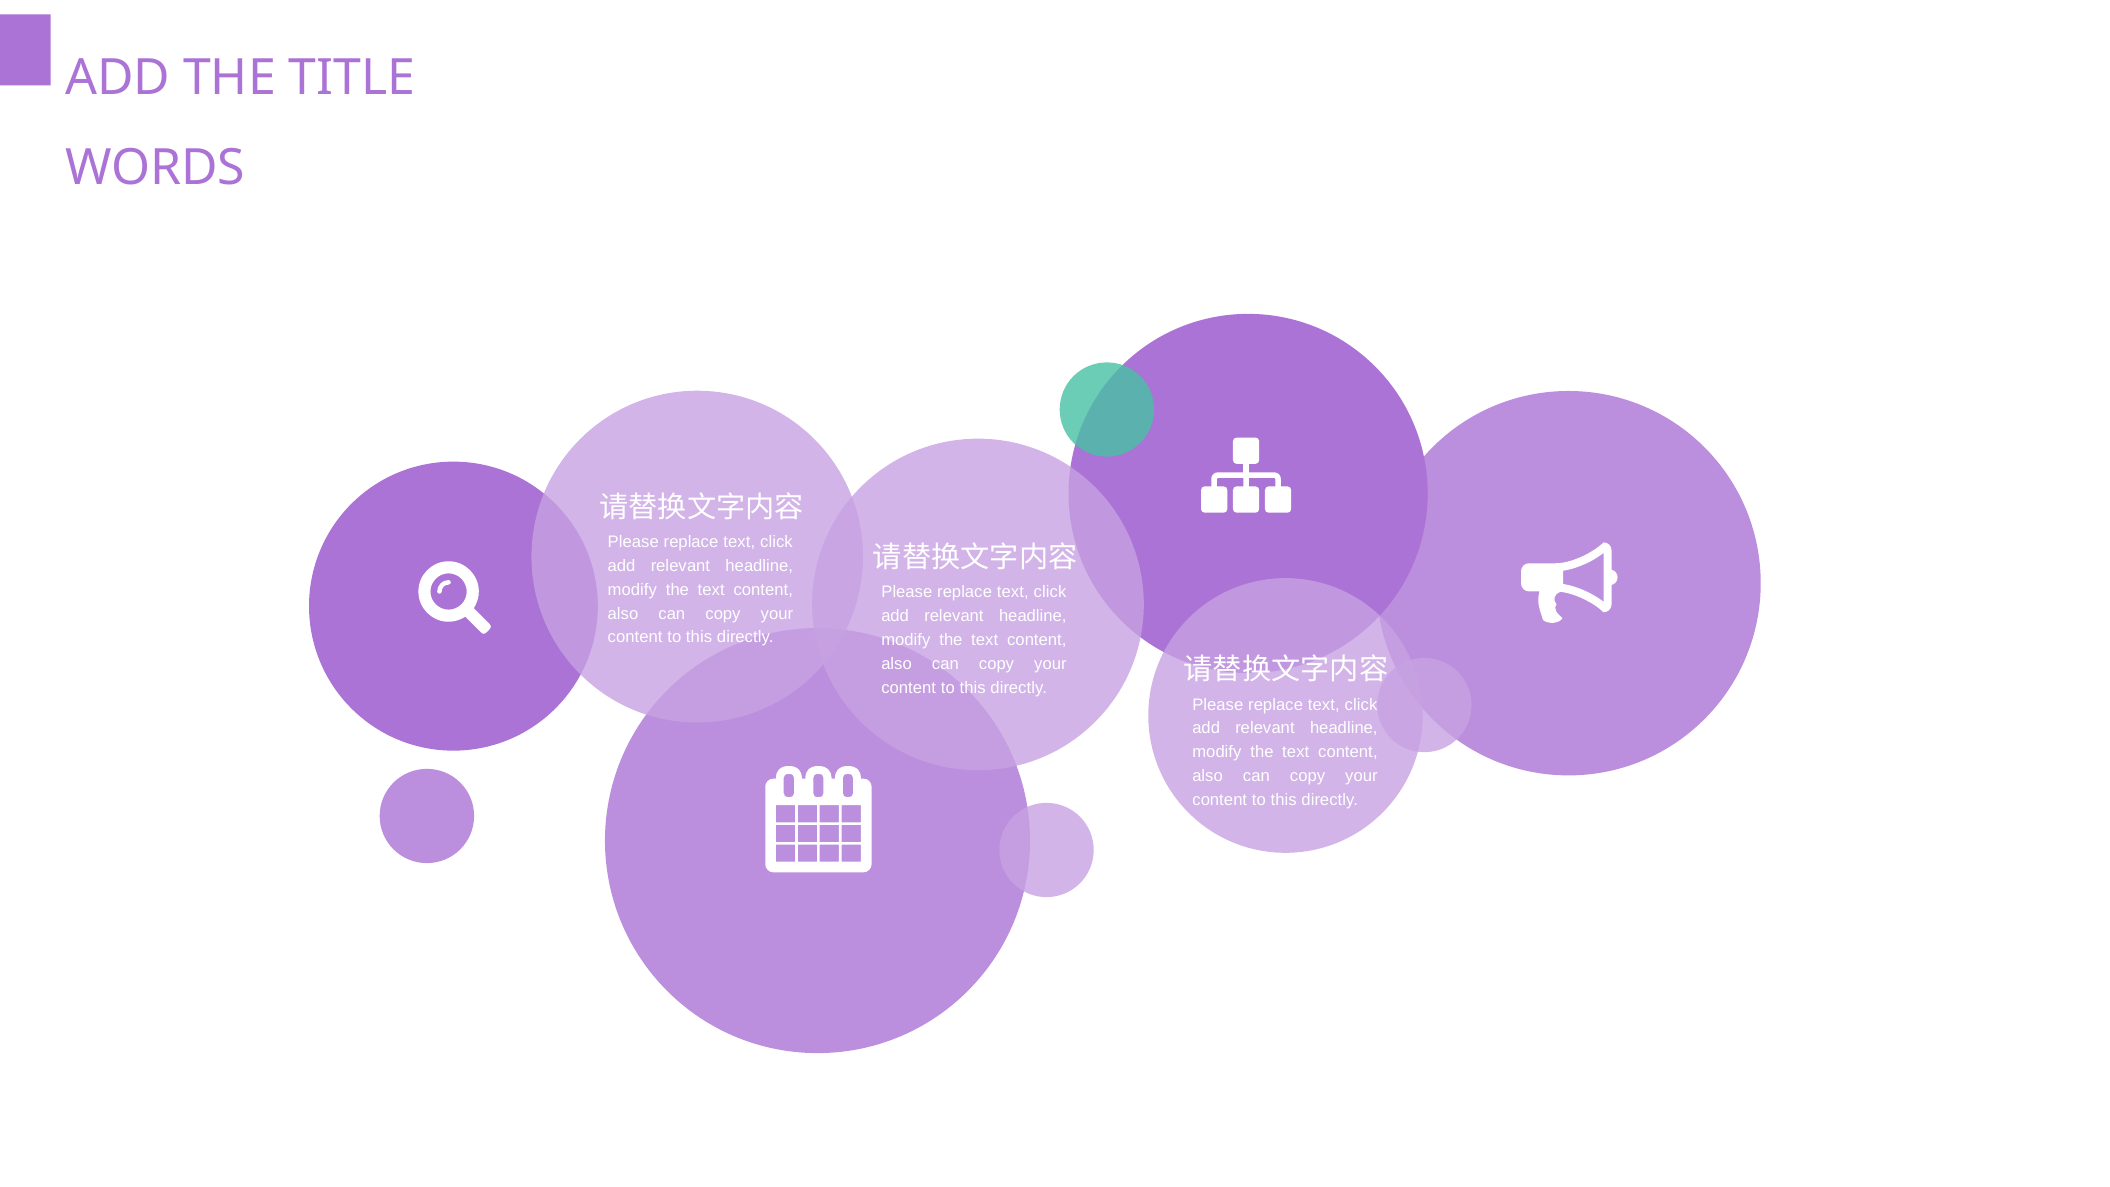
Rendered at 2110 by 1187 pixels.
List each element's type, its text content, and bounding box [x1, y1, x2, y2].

text_box 请替换文字内容 [598, 481, 832, 523]
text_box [308, 461, 598, 751]
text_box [604, 628, 1031, 1054]
text_box Please replace text, click add relevant headline, modify the text content, also can copy your content to this directly. [1192, 689, 1378, 809]
text_box [1059, 382, 1068, 437]
text_box [812, 438, 1068, 628]
text_box ADD THE TITLE WORDS [50, 7, 583, 202]
text_box [1031, 674, 1129, 762]
text_box 请替换文字内容 [1156, 674, 1376, 686]
text_box [561, 390, 852, 694]
text_box Please replace text, click add relevant headline, modify the text content, also can copy your content to this directly. [607, 526, 794, 628]
text_box [1031, 802, 1094, 898]
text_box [1068, 313, 1428, 674]
text_box Please replace text, click add relevant headline, modify the text content, also can copy your content to this directly. [881, 577, 1068, 697]
text_box [1148, 674, 1409, 853]
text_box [1376, 390, 1761, 776]
text_box [379, 768, 475, 864]
text_box 请替换文字内容 [845, 531, 1068, 574]
